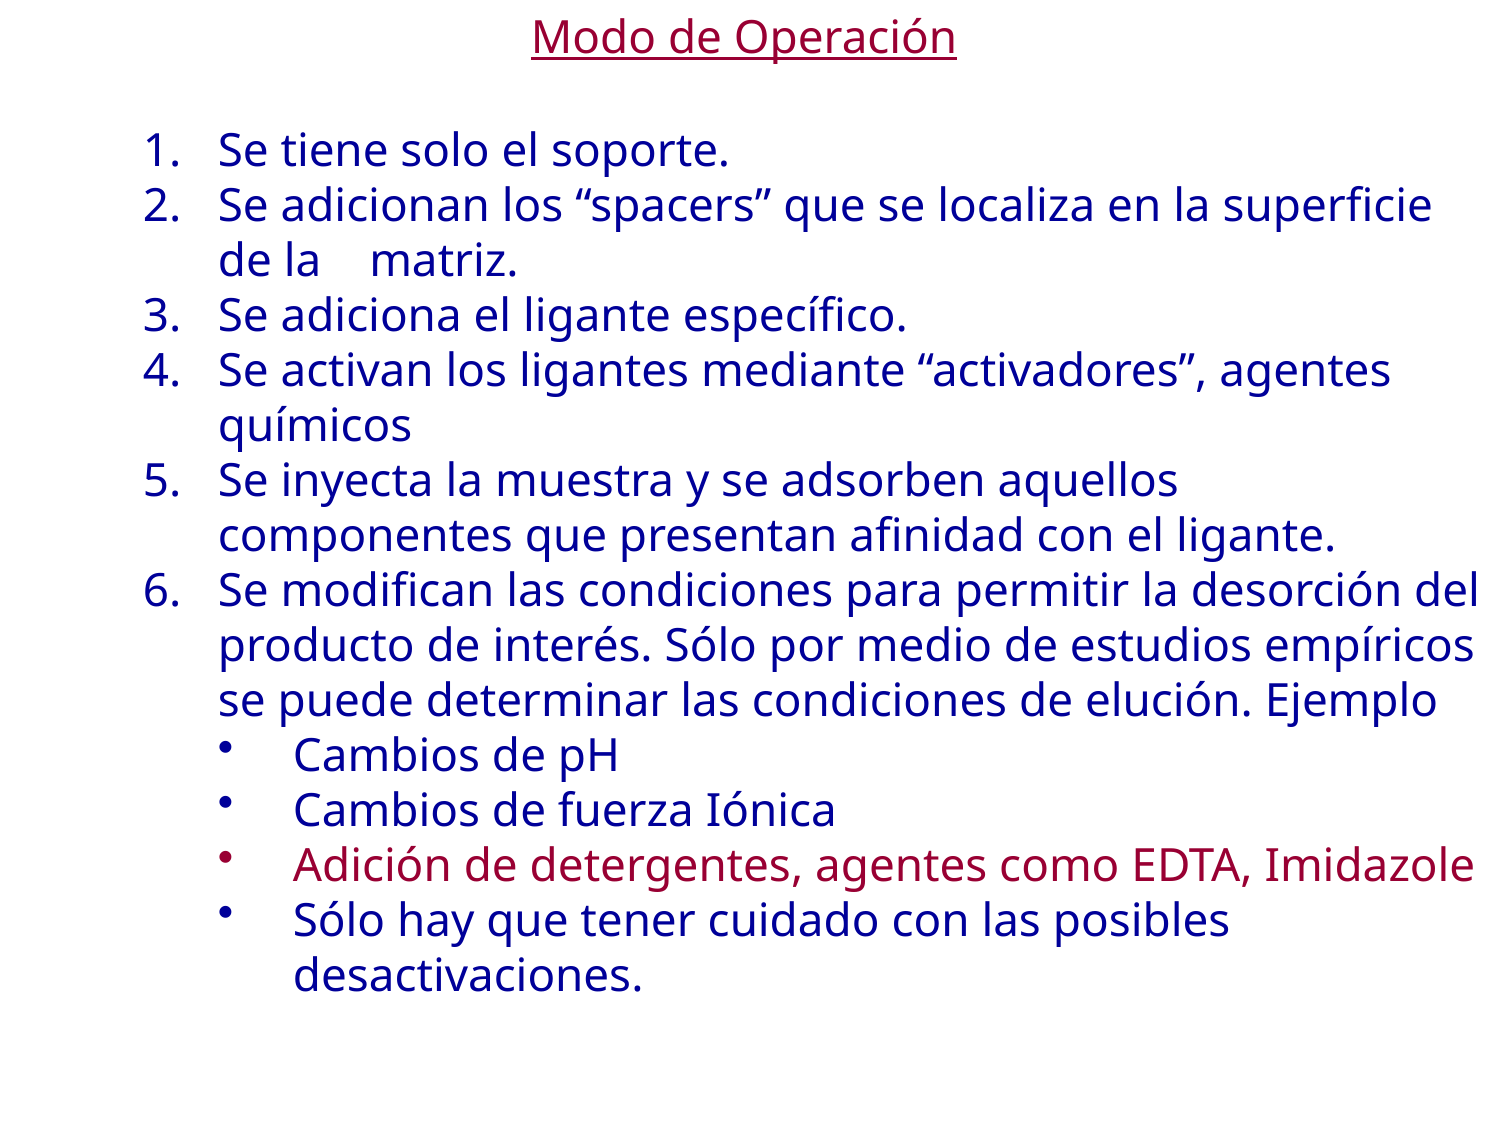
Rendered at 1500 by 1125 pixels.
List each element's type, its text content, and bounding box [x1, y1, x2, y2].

text_box Modo de Operación [76, 0, 1412, 70]
text_box Se tiene solo el soporte. Se adicionan los “spacers” que se localiza en la superficie de la matriz. Se adiciona el ligante específico. Se activan los ligantes mediante “activadores”, agentes químicos Se inyecta la muestra y se adsorben aquellos componentes que presentan afinidad con el ligante. Se modifican las condiciones para permitir la desorción del producto de interés. Sólo por medio de estudios empíricos se puede determinar las condiciones de elución. Ejemplo Cambios de pH Cambios de fuerza Iónica Adición de detergentes, agentes como EDTA, Imidazole Sólo hay que tener cuidado con las posibles desactivaciones. [53, 113, 1500, 514]
